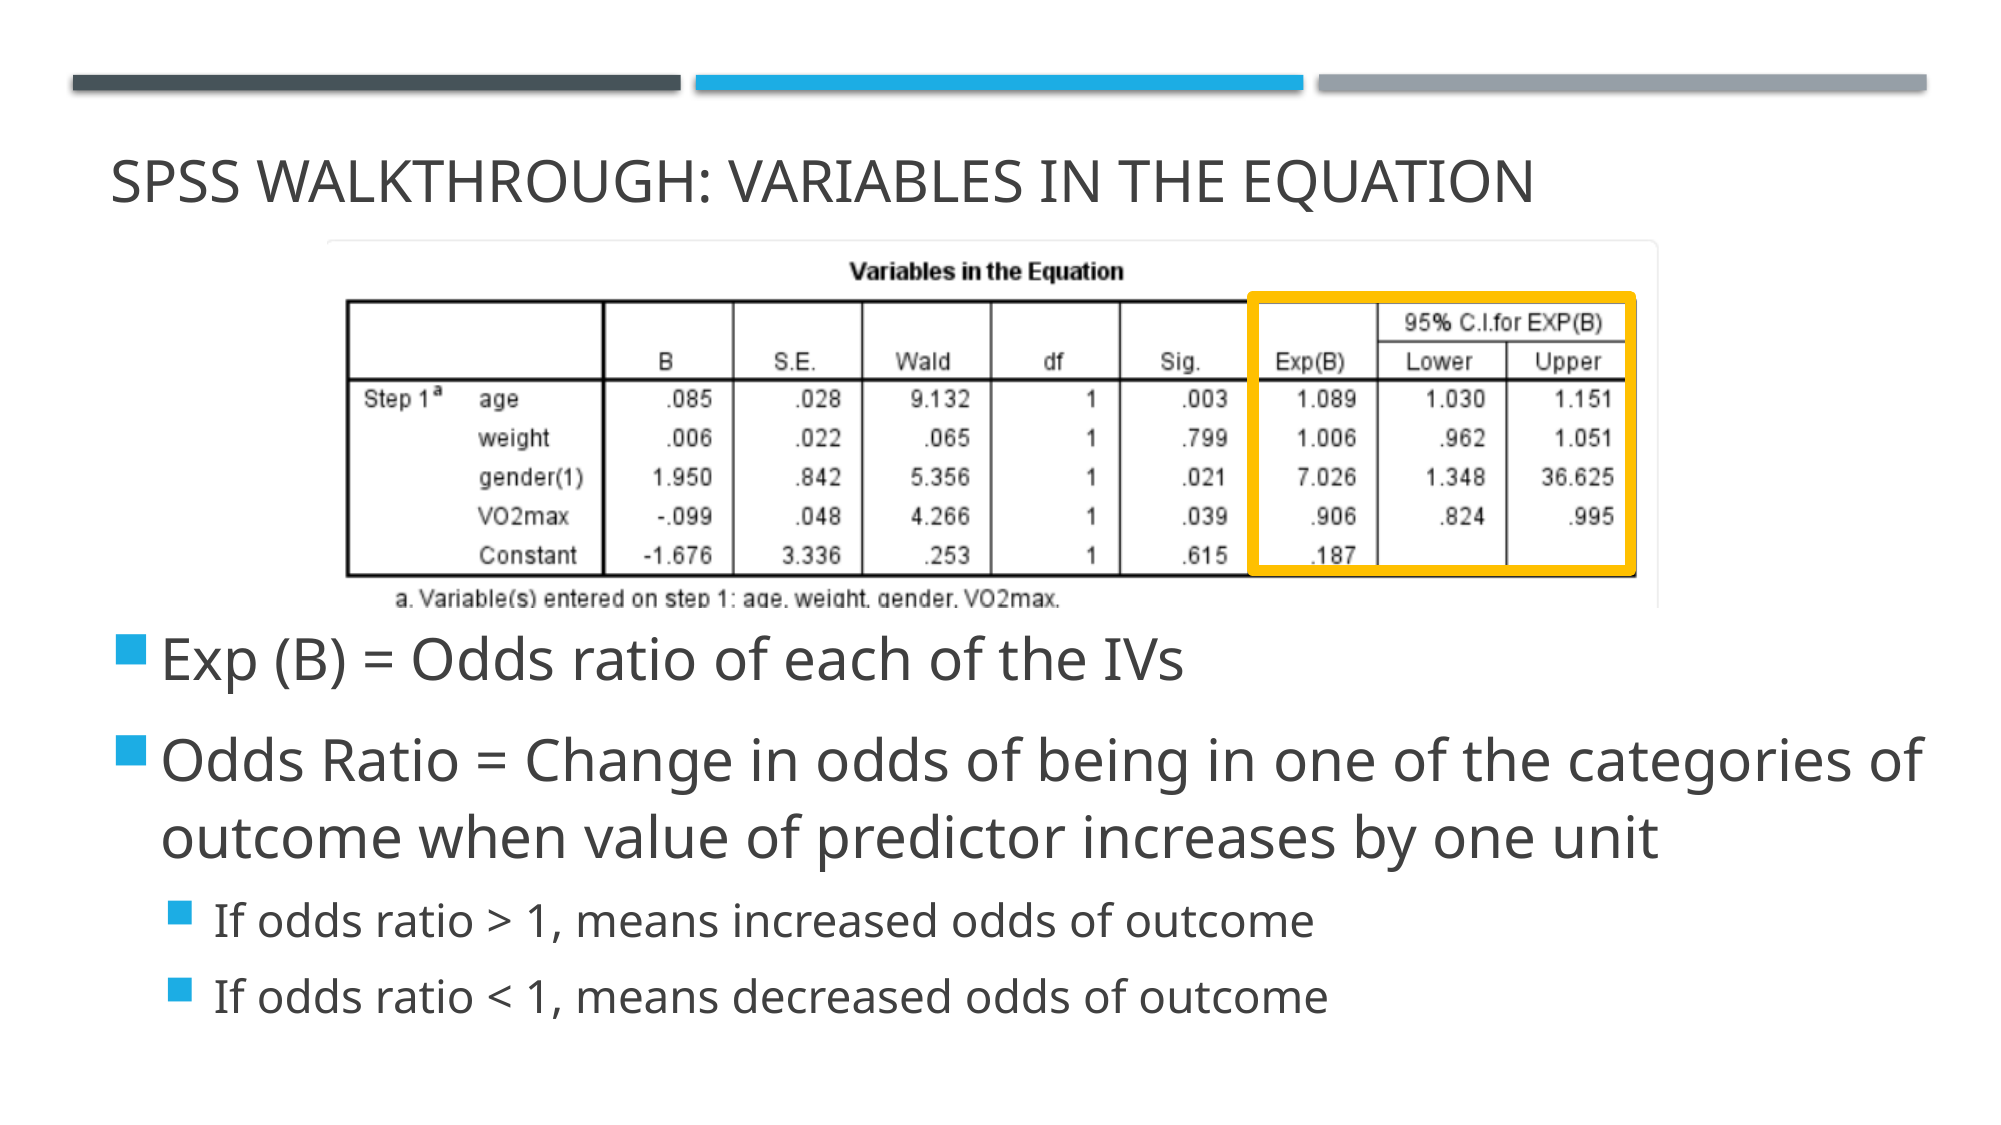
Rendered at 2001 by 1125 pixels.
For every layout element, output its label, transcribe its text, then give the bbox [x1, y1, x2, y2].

list Exp (B) = Odds ratio of each of the IVs Odds Ratio = Change in odds of being in one of the categories of outcome when value of predictor increases by one unit If odds ratio > 1, means increased odds of outcome If odds ratio < 1, means decreased odds of outcome [95, 513, 1940, 1073]
picture [326, 232, 1674, 609]
title SPSS WALKTHROUGH: Variables in the equation [95, 115, 1905, 222]
